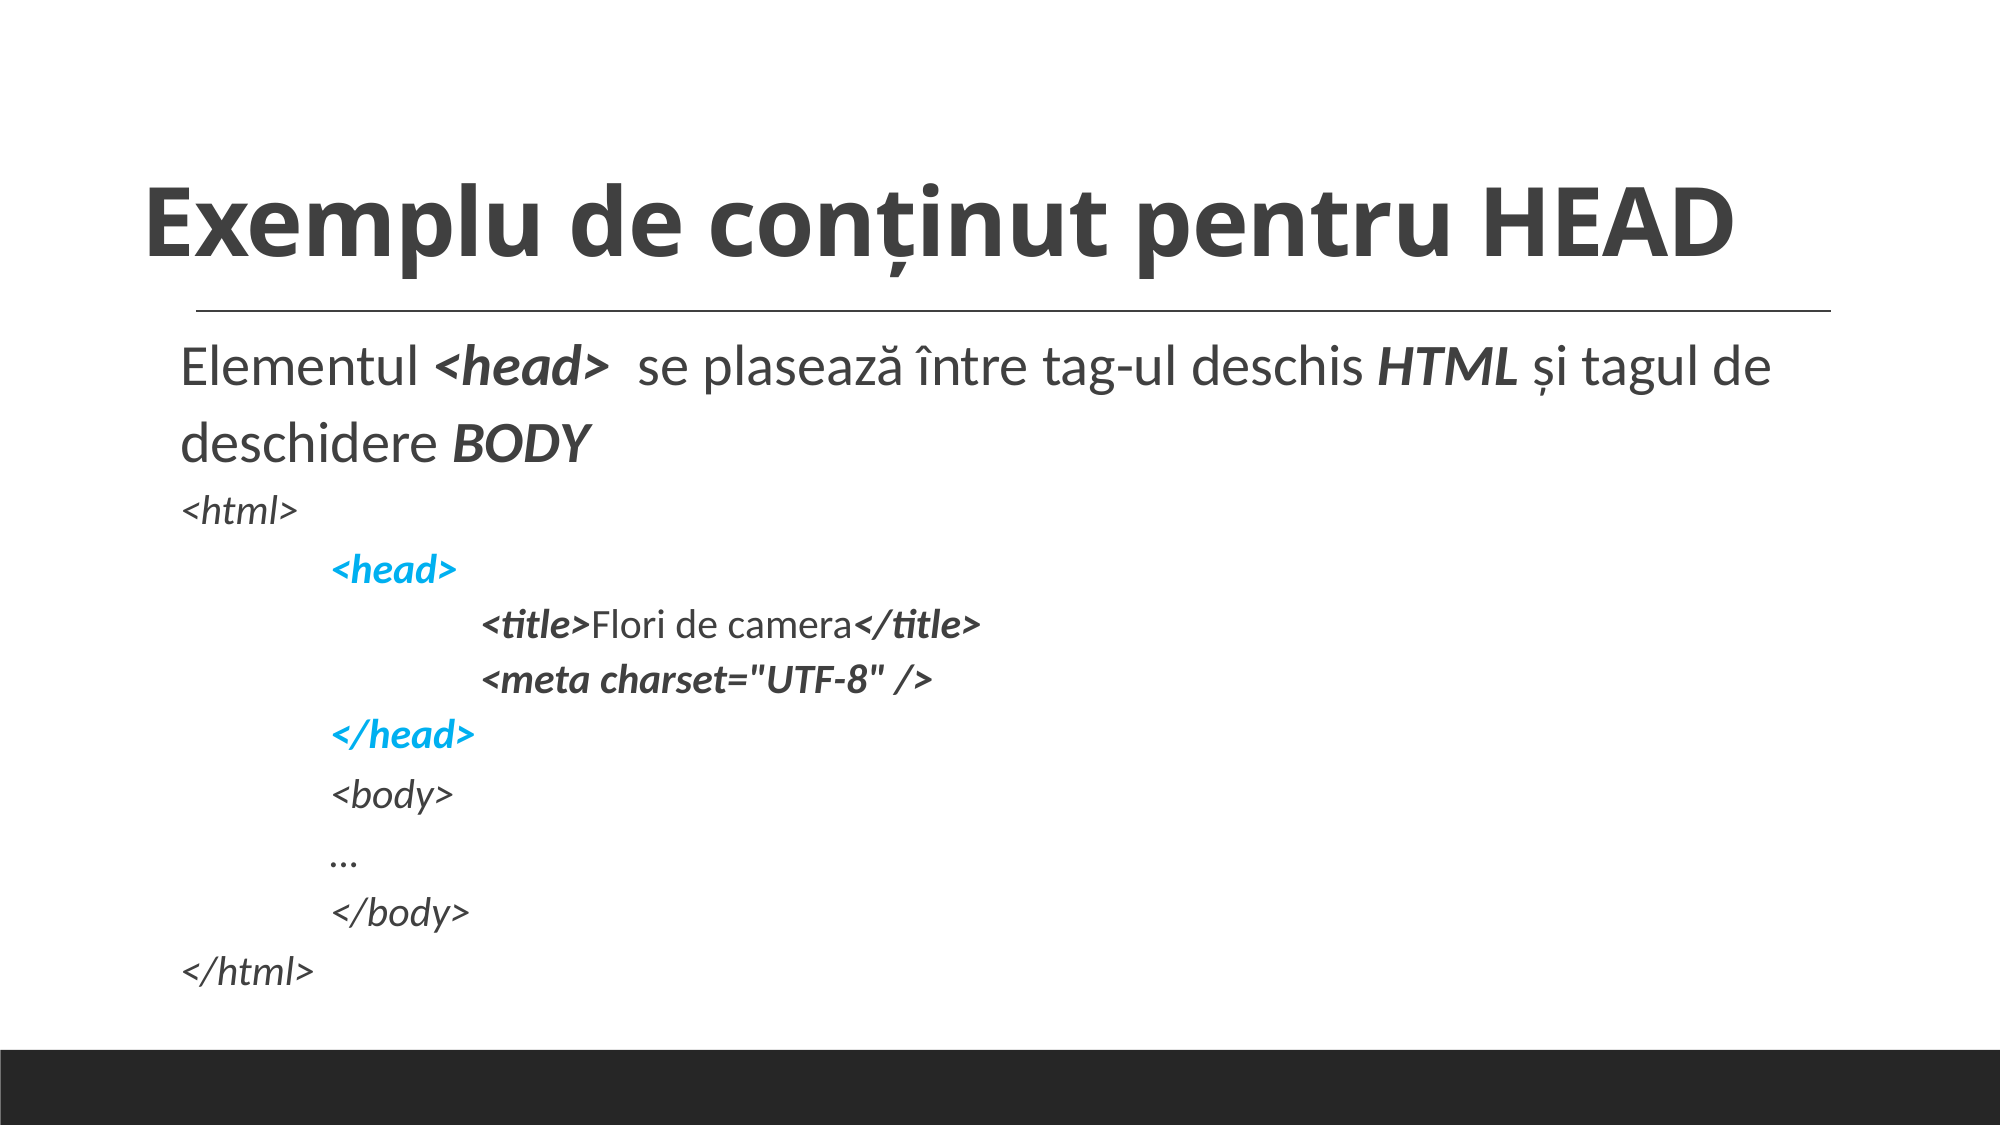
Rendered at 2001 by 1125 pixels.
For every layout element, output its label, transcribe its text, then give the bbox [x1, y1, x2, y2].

list Elementul <head> se plasează între tag-ul deschis HTML şi tagul de deschidere BODY <html> <head> <title>Flori de camera</title> <meta charset="UTF-8" /> </head> <body> … </body> </html> [180, 312, 1809, 1026]
title Exemplu de conţinut pentru HEAD [126, 46, 1777, 285]
